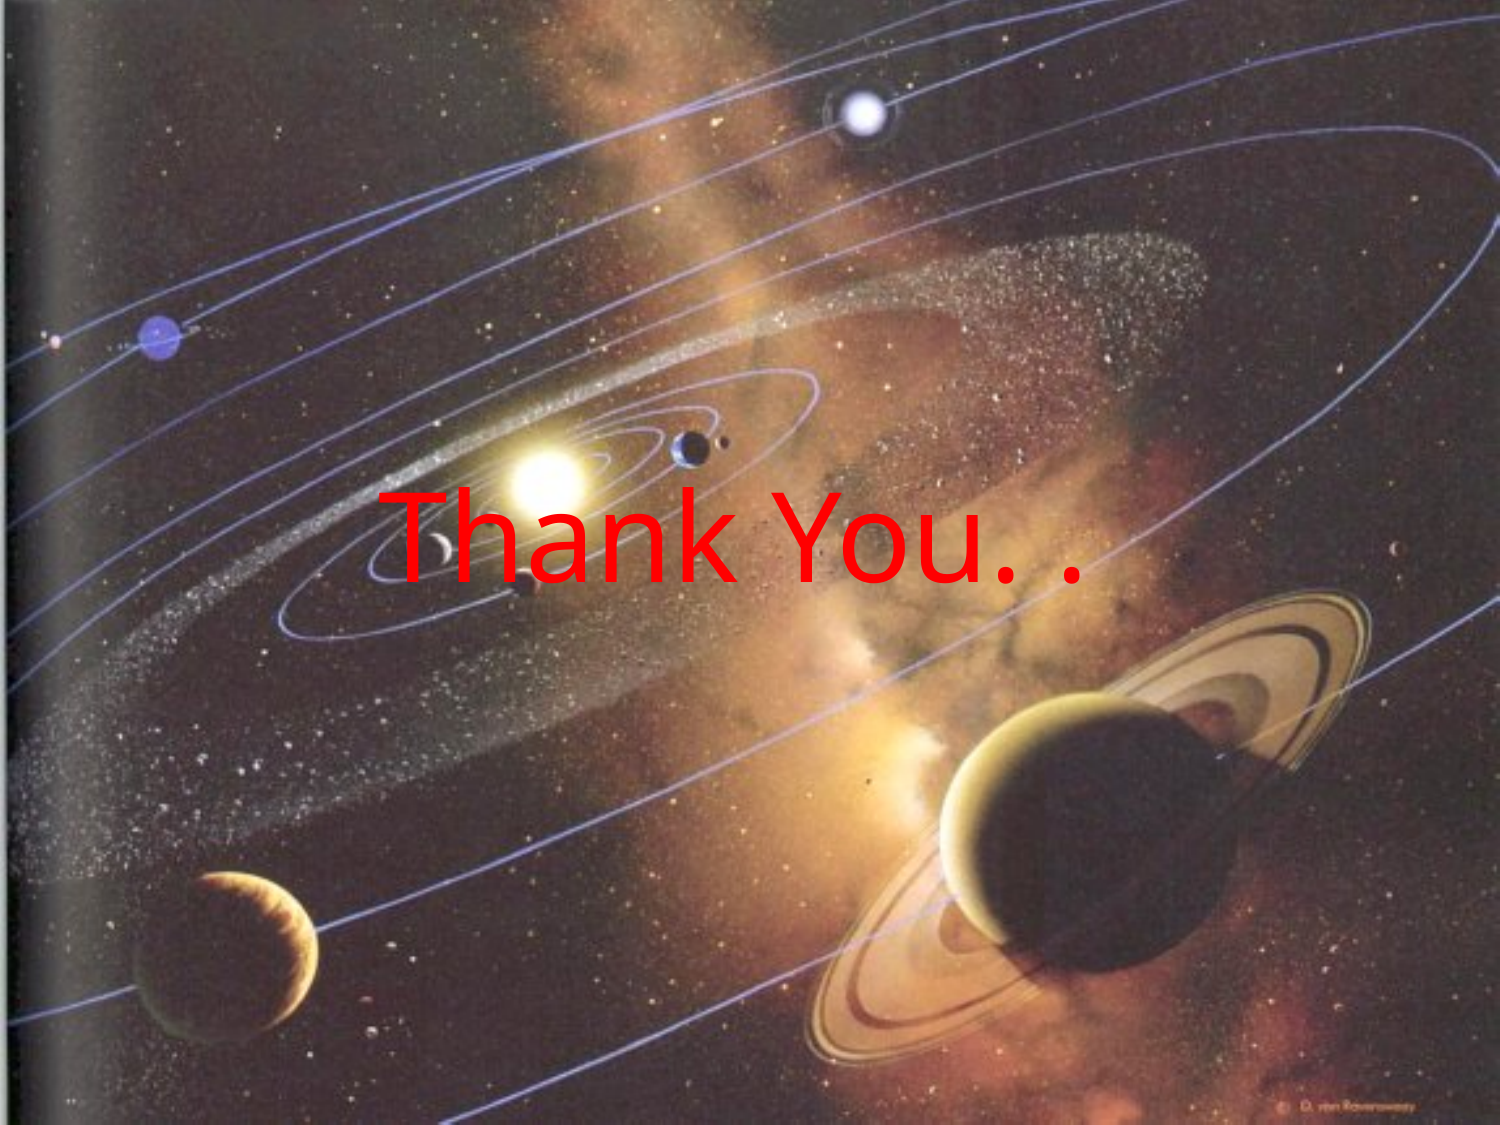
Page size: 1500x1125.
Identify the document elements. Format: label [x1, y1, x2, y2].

list [0, 0, 1500, 1125]
